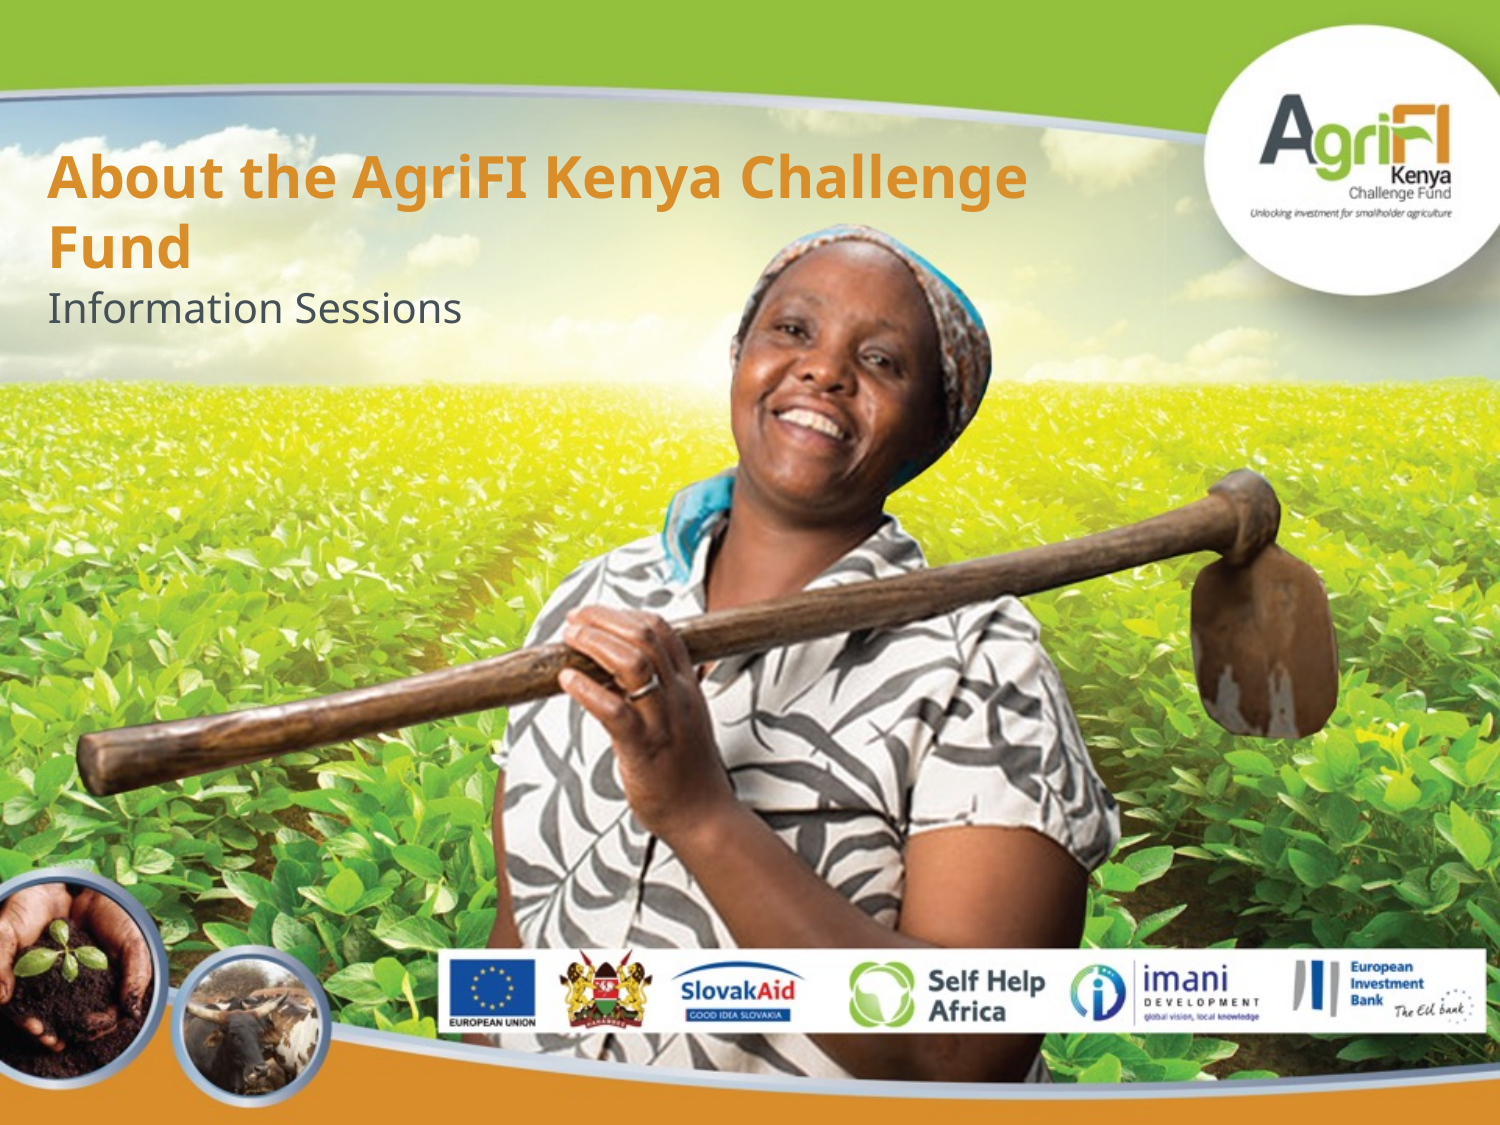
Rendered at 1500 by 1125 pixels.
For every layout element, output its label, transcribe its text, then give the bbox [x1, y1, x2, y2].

text_box Information Sessions [33, 274, 560, 339]
picture [0, 0, 1500, 1125]
text_box About the AgriFI Kenya Challenge Fund [33, 133, 1170, 288]
